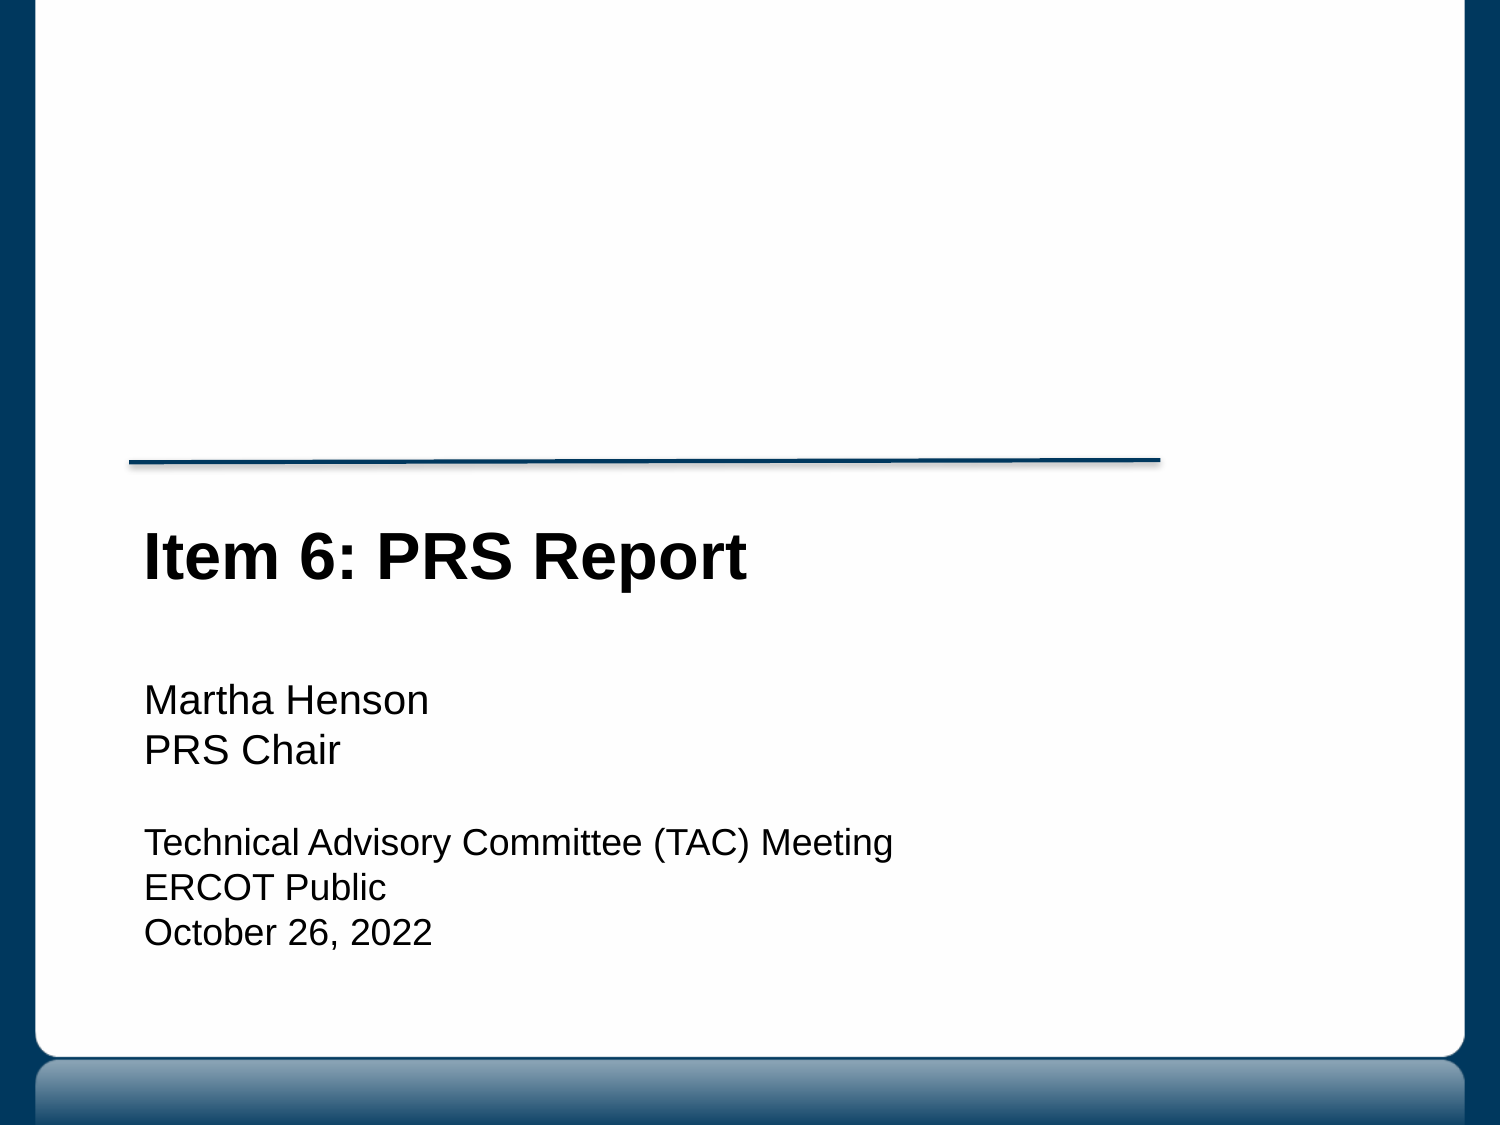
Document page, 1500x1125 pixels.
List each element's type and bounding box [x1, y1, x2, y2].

text_box [128, 459, 1367, 931]
picture [35, 0, 1465, 1125]
